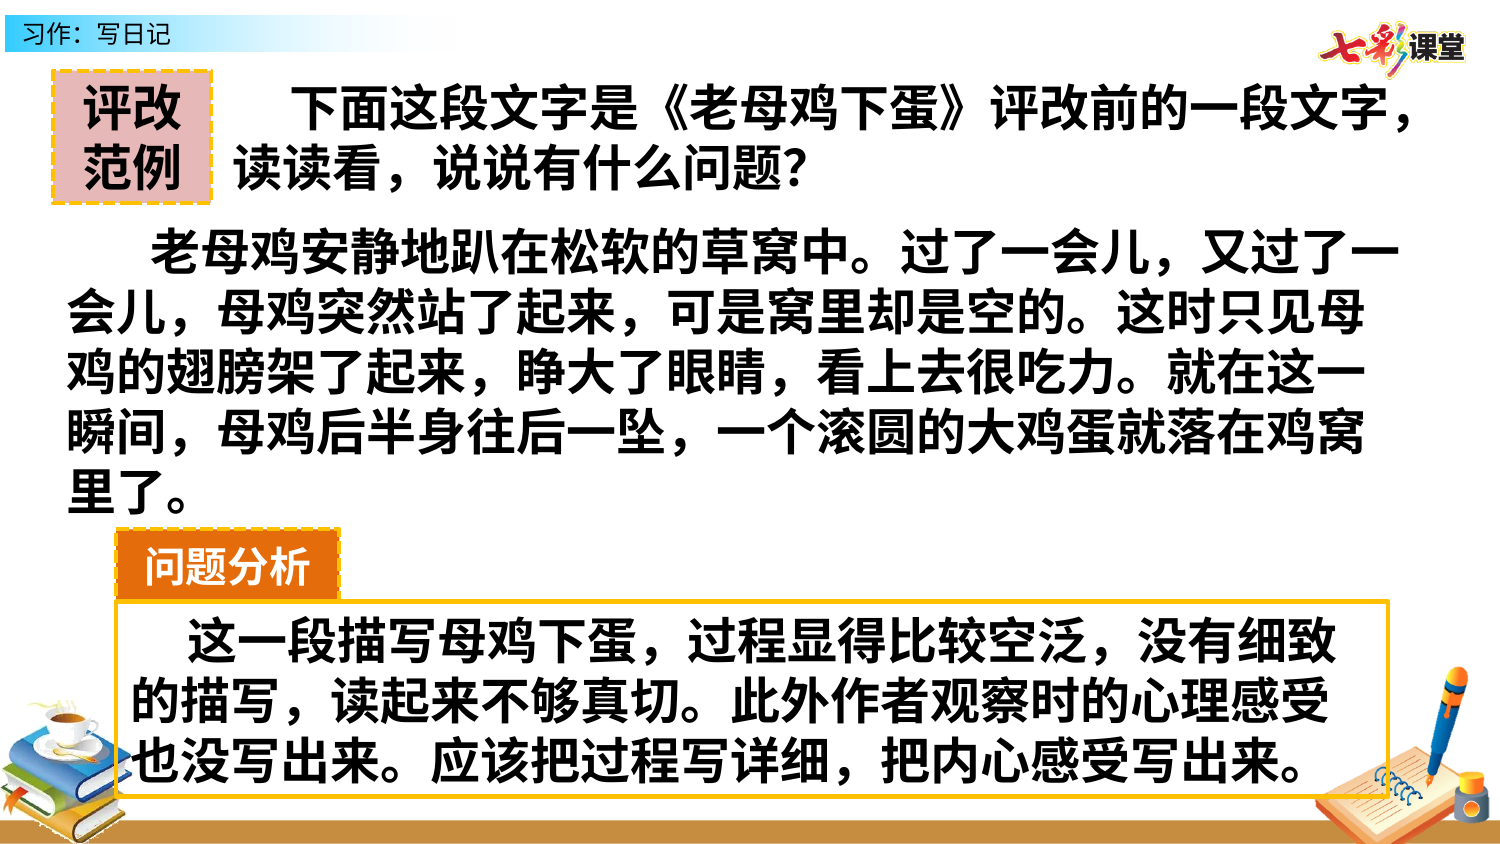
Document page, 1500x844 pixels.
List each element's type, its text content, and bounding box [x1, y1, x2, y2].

text_box 老母鸡安静地趴在松软的草窝中。过了一会儿，又过了一会儿，母鸡突然站了起来，可是窝里却是空的。这时只见母鸡的翅膀架了起来，睁大了眼睛，看上去很吃力。就在这一瞬间，母鸡后半身往后一坠，一个滚圆的大鸡蛋就落在鸡窝里了。 [51, 213, 1419, 529]
text_box 评改范例 [51, 69, 213, 205]
text_box 这一段描写母鸡下蛋，过程显得比较空泛，没有细致的描写，读起来不够真切。此外作者观察时的心理感受也没写出来。应该把过程写详细，把内心感受写出来。 [116, 601, 1389, 797]
picture [1303, 652, 1500, 844]
picture [0, 700, 146, 844]
text_box 问题分析 [114, 527, 341, 604]
picture [1316, 20, 1468, 80]
text_box 下面这段文字是《老母鸡下蛋》评改前的一段文字，读读看，说说有什么问题？ [217, 68, 1442, 204]
